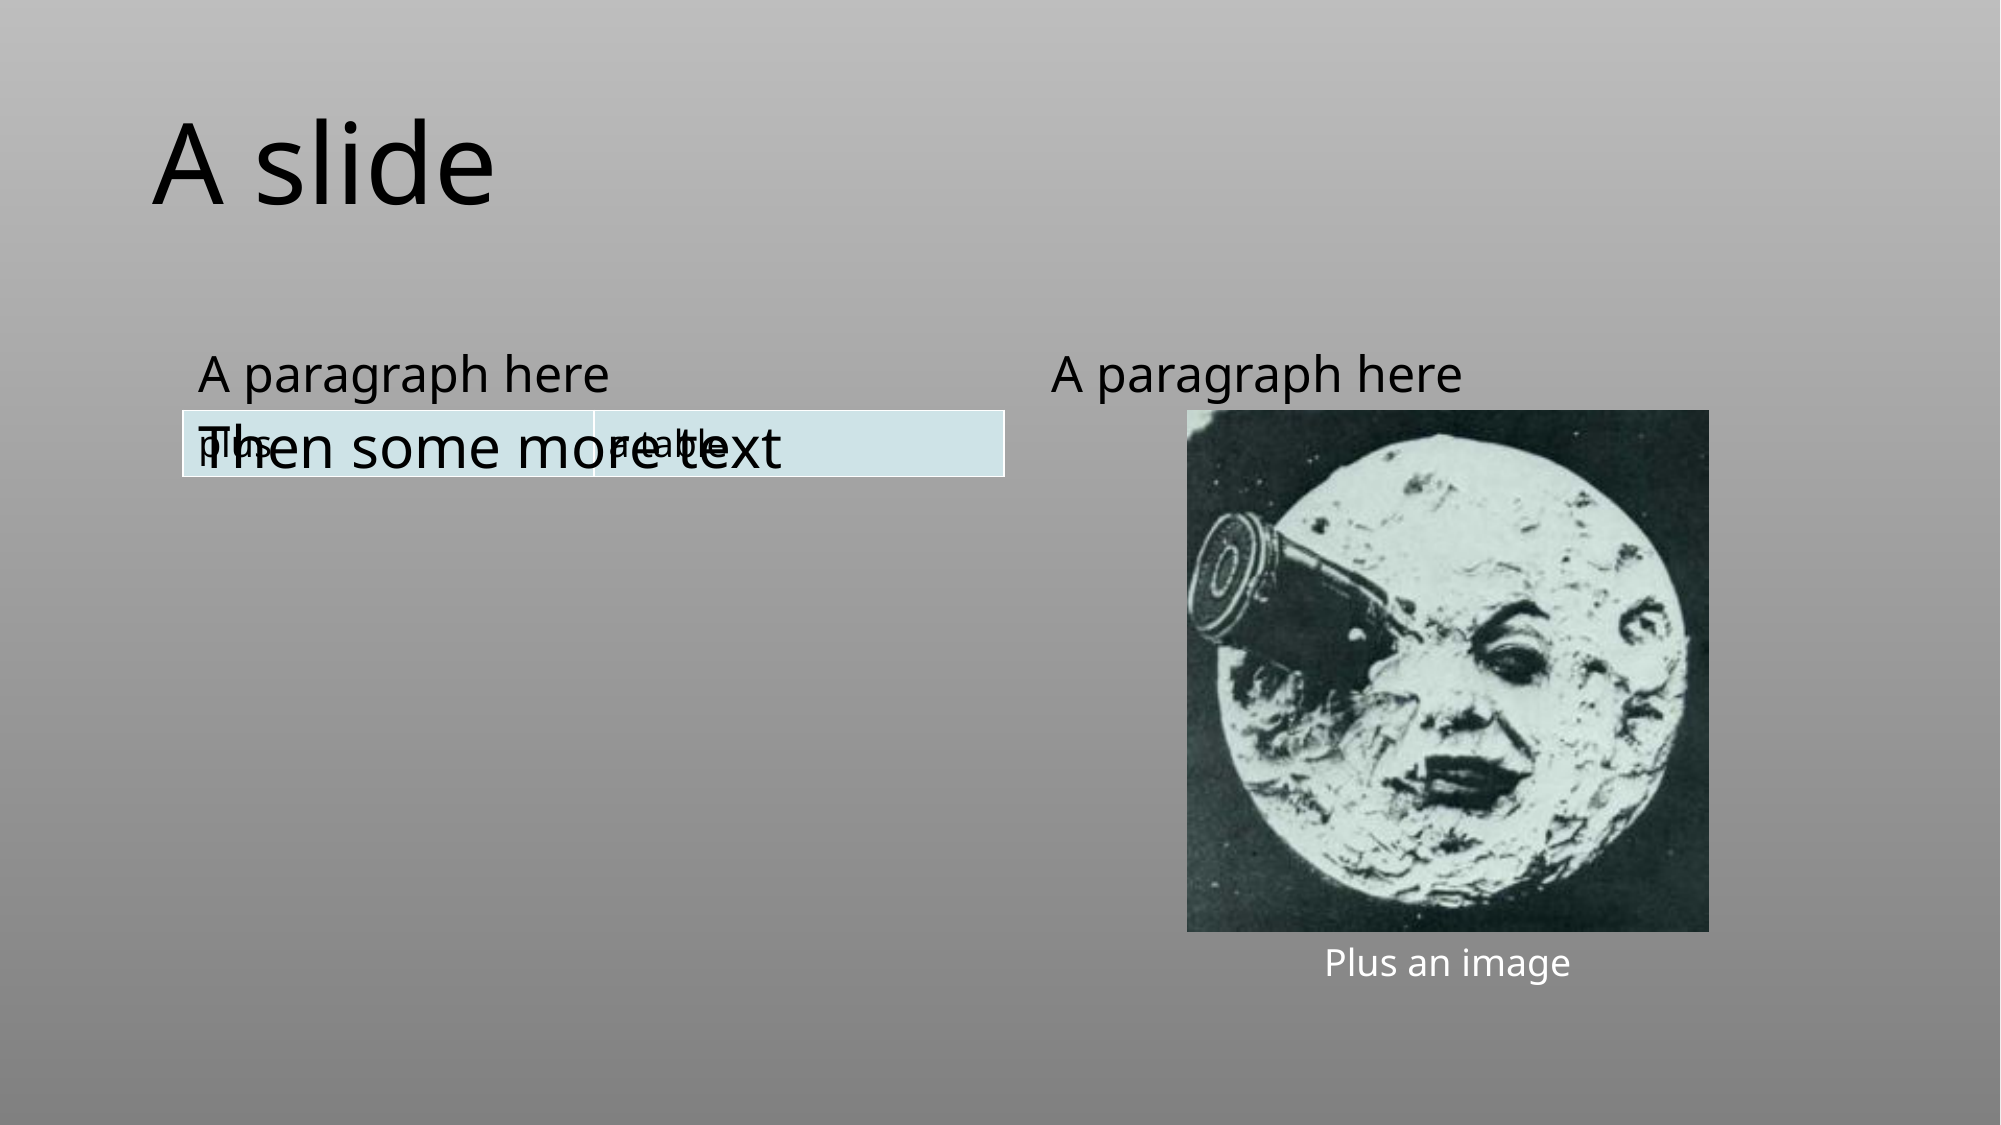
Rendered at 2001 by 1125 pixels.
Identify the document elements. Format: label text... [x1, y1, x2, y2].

text_box Plus an image [1035, 931, 1861, 1015]
list A paragraph here [183, 275, 1009, 410]
picture [0, 0, 2001, 1125]
list Then some more text [183, 410, 1009, 1016]
title A slide [137, 59, 1863, 278]
list A paragraph here [1036, 275, 1863, 411]
